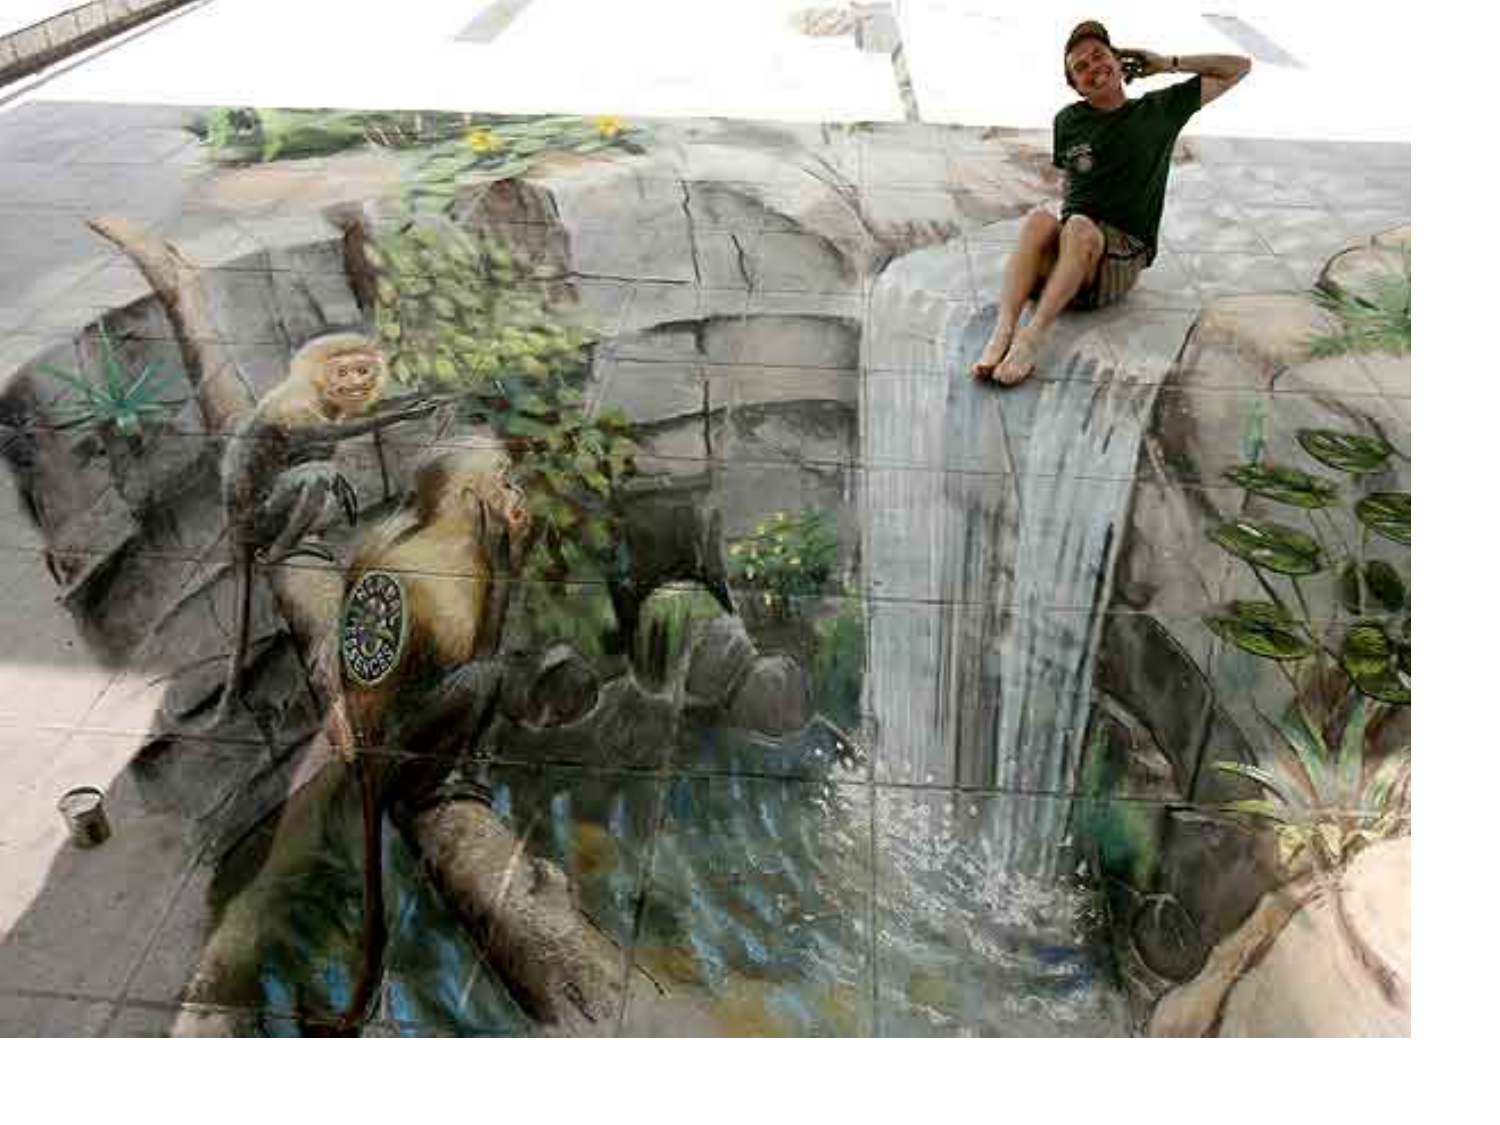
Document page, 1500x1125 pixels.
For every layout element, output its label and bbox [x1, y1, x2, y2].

picture [0, 0, 1411, 1038]
